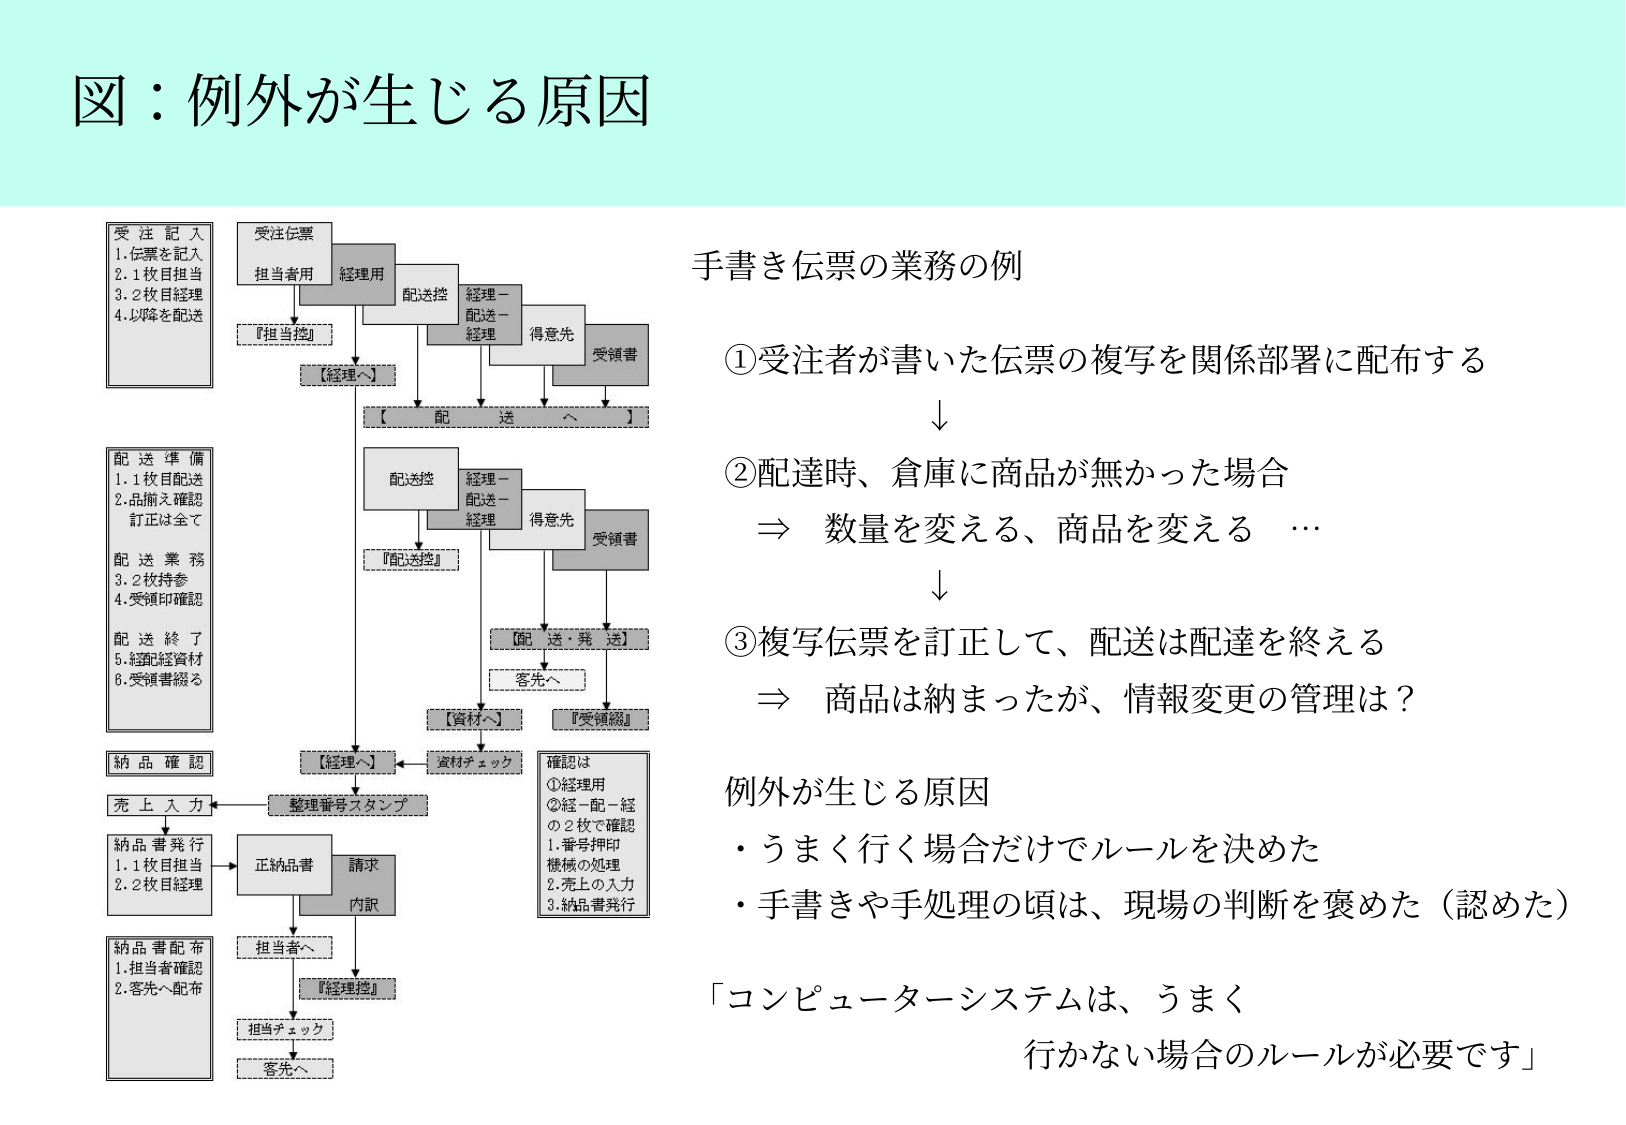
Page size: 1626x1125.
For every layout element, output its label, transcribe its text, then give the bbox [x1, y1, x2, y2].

picture [76, 206, 680, 1095]
text_box 図：例外が生じる原因 [0, 0, 1625, 207]
text_box 手書き伝票の業務の例 ①受注者が書いた伝票の複写を関係部署に配布する ↓ ②配達時、倉庫に商品が無かった場合 ⇒ 数量を変える、商品を変える … ↓ ③複写伝票を訂正して、配送は配達を終える ⇒ 商品は納まったが、情報変更の管理は？ 例外が生じる原因 ・うまく行く場合だけでルールを決めた ・手書きや手処理の頃は、現場の判断を褒めた（認めた） 「コンピューターシステムは、うまく 行かない場合のルールが必要です」 [679, 207, 1625, 1125]
